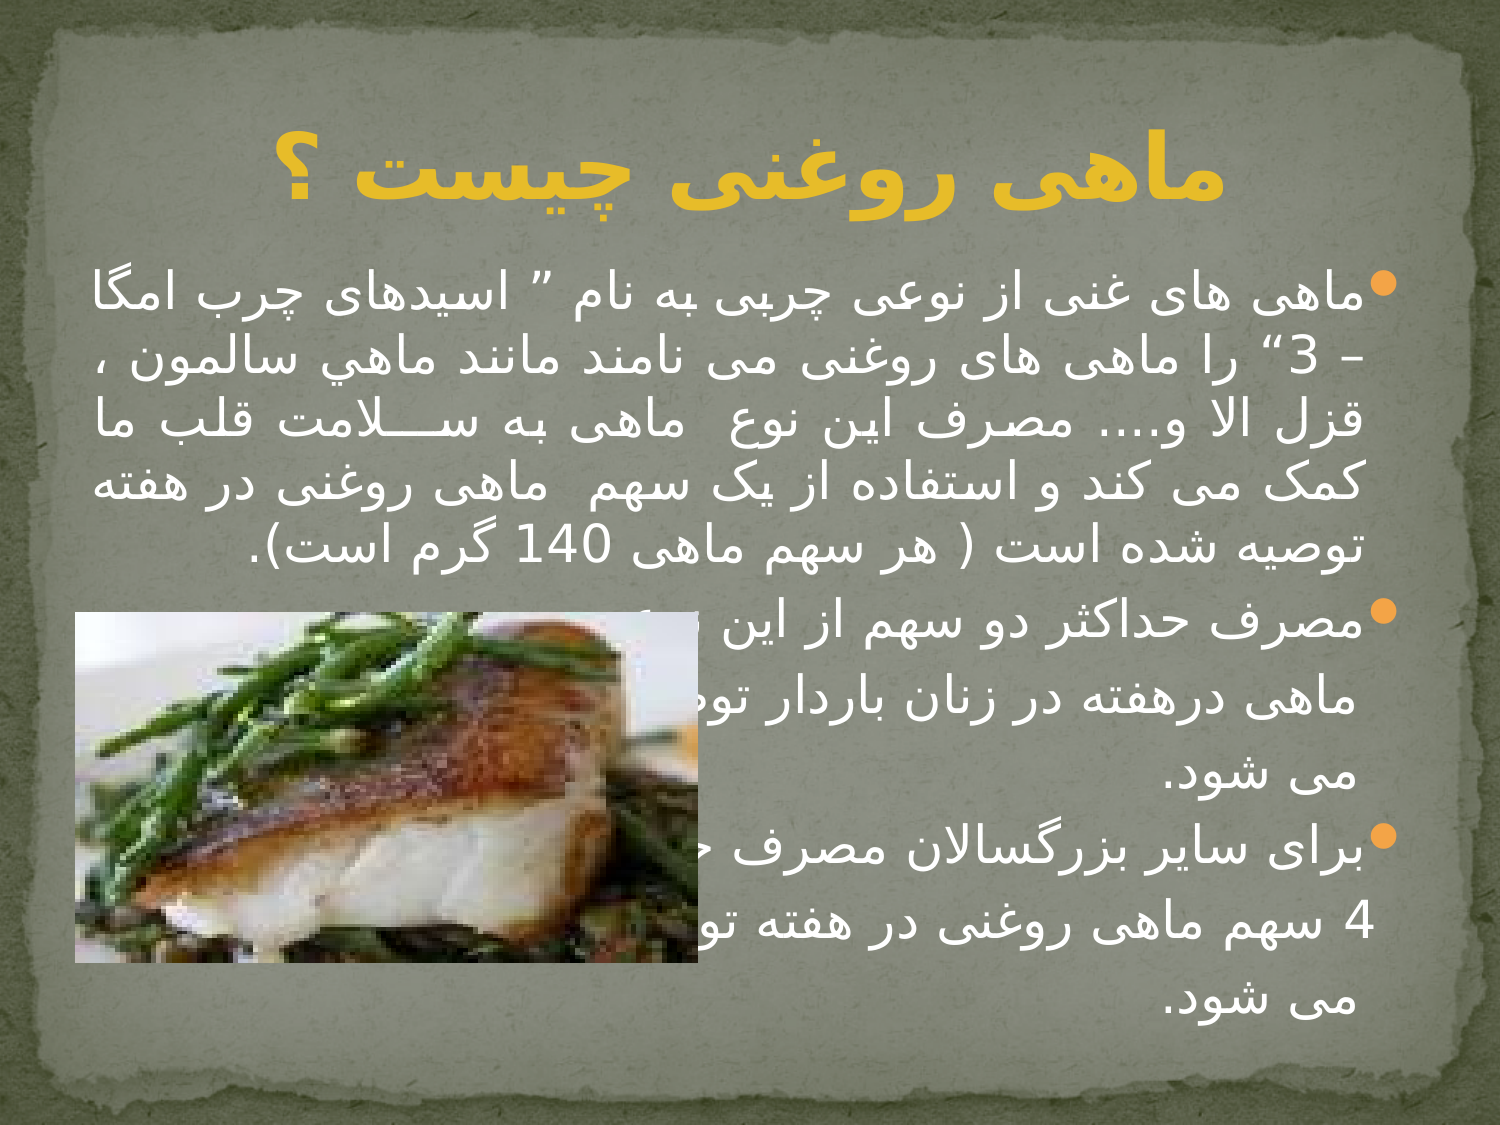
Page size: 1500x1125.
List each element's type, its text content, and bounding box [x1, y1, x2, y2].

list ماهی های غنی از نوعی چربی به نام ” اسیدهای چرب امگا – 3“ را ماهی های روغنی می نامند مانند ماهي سالمون ، قزل الا و.... مصرف این نوع ماهی به ســـلامت قلب ما کمک می کند و استفاده از یک سهم ماهی روغنی در هفته توصیه شده است ( هر سهم ماهی 140 گرم است). مصرف حداکثر دو سهم از این نوع ماهی درهفته در زنان باردار توصیه می شود. برای سایر بزرگسالان مصرف حداكثر 4 سهم ماهی روغنی در هفته توصیه می شود. [74, 249, 1426, 1051]
title ماهی روغنی چیست ؟ [74, 24, 1425, 225]
picture [75, 612, 698, 963]
